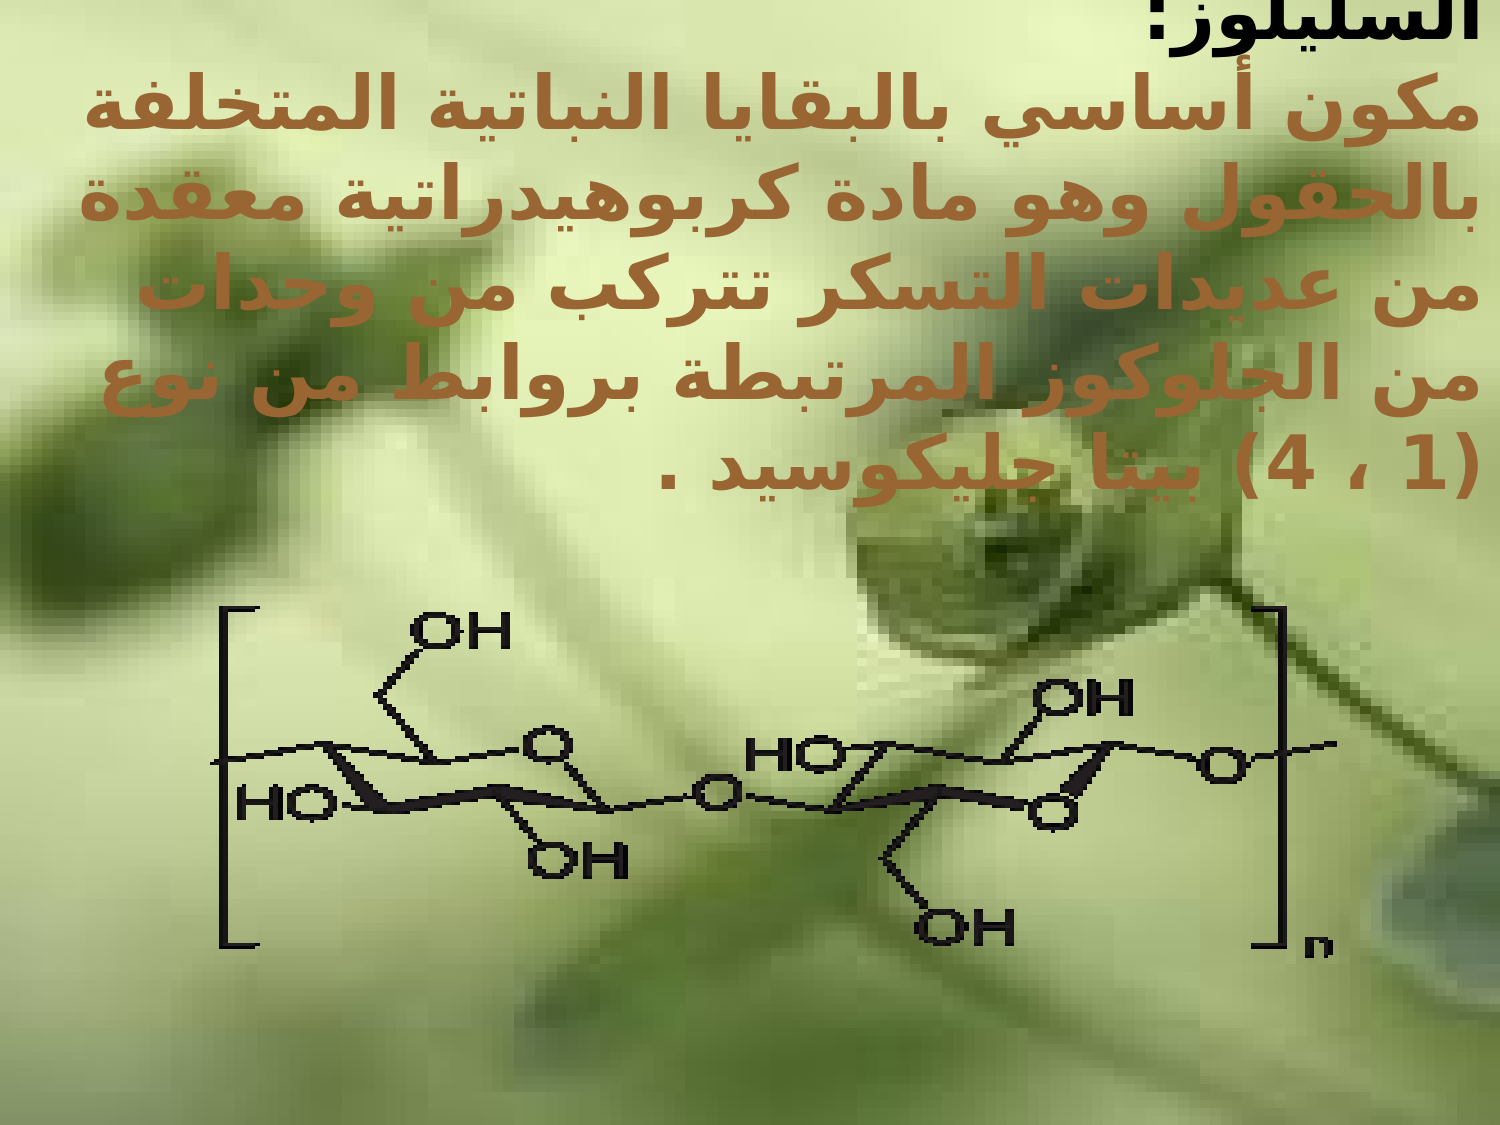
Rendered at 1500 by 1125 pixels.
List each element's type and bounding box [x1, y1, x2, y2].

picture [182, 597, 1365, 965]
list [0, 0, 1500, 1125]
